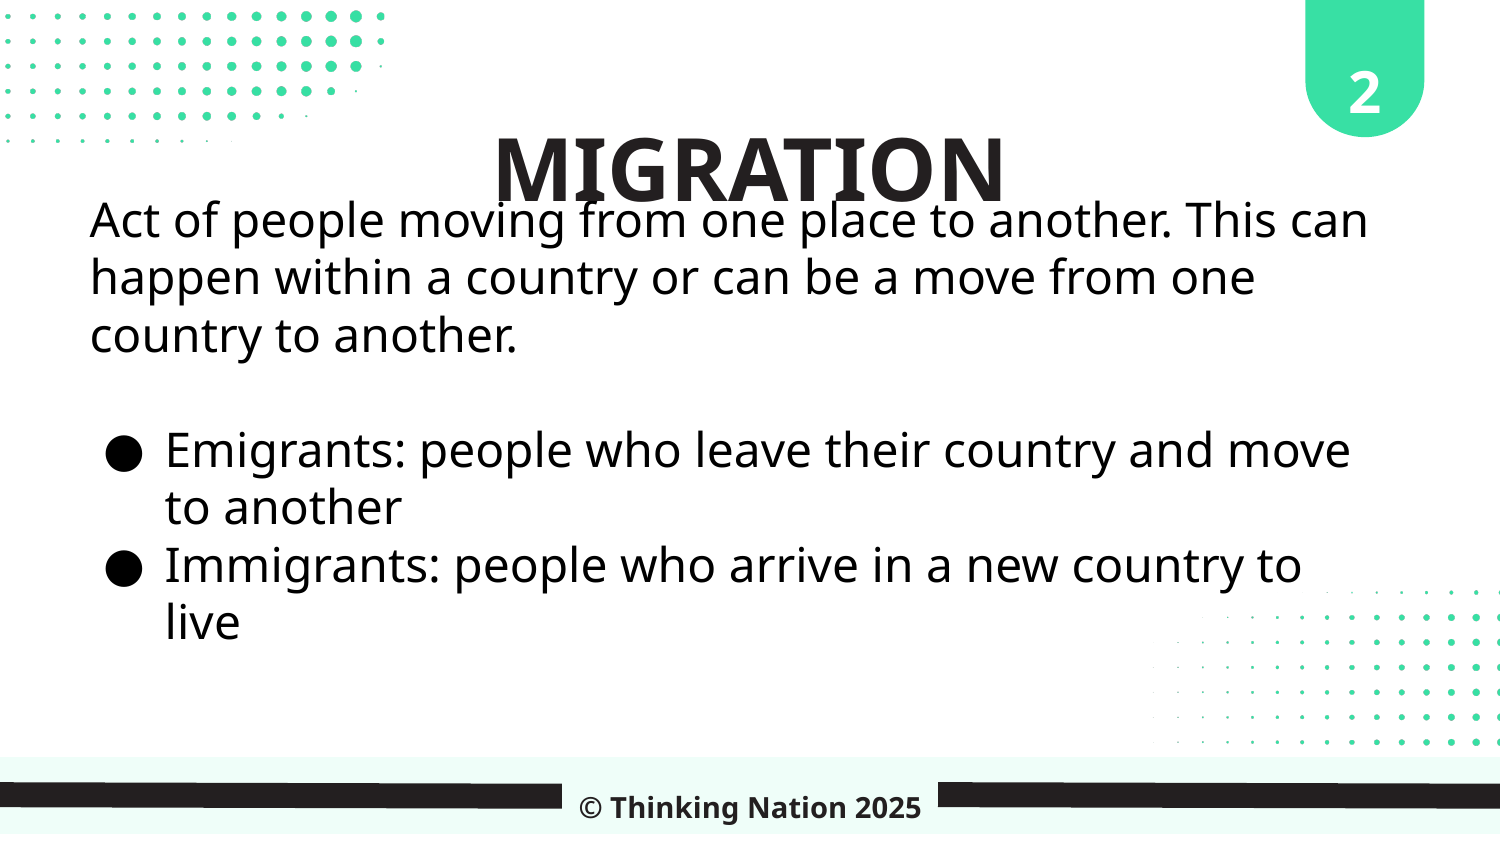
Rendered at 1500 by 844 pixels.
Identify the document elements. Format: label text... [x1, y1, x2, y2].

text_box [0, 756, 1500, 835]
text_box MIGRATION [209, 71, 1291, 219]
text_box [1300, 0, 1430, 138]
text_box [0, 0, 385, 144]
text_box [1128, 590, 1500, 755]
text_box Act of people moving from one place to another. This can happen within a country or can be a move from one country to another. Emigrants: people who leave their country and move to another Immigrants: people who arrive in a new country to live [89, 189, 1391, 650]
